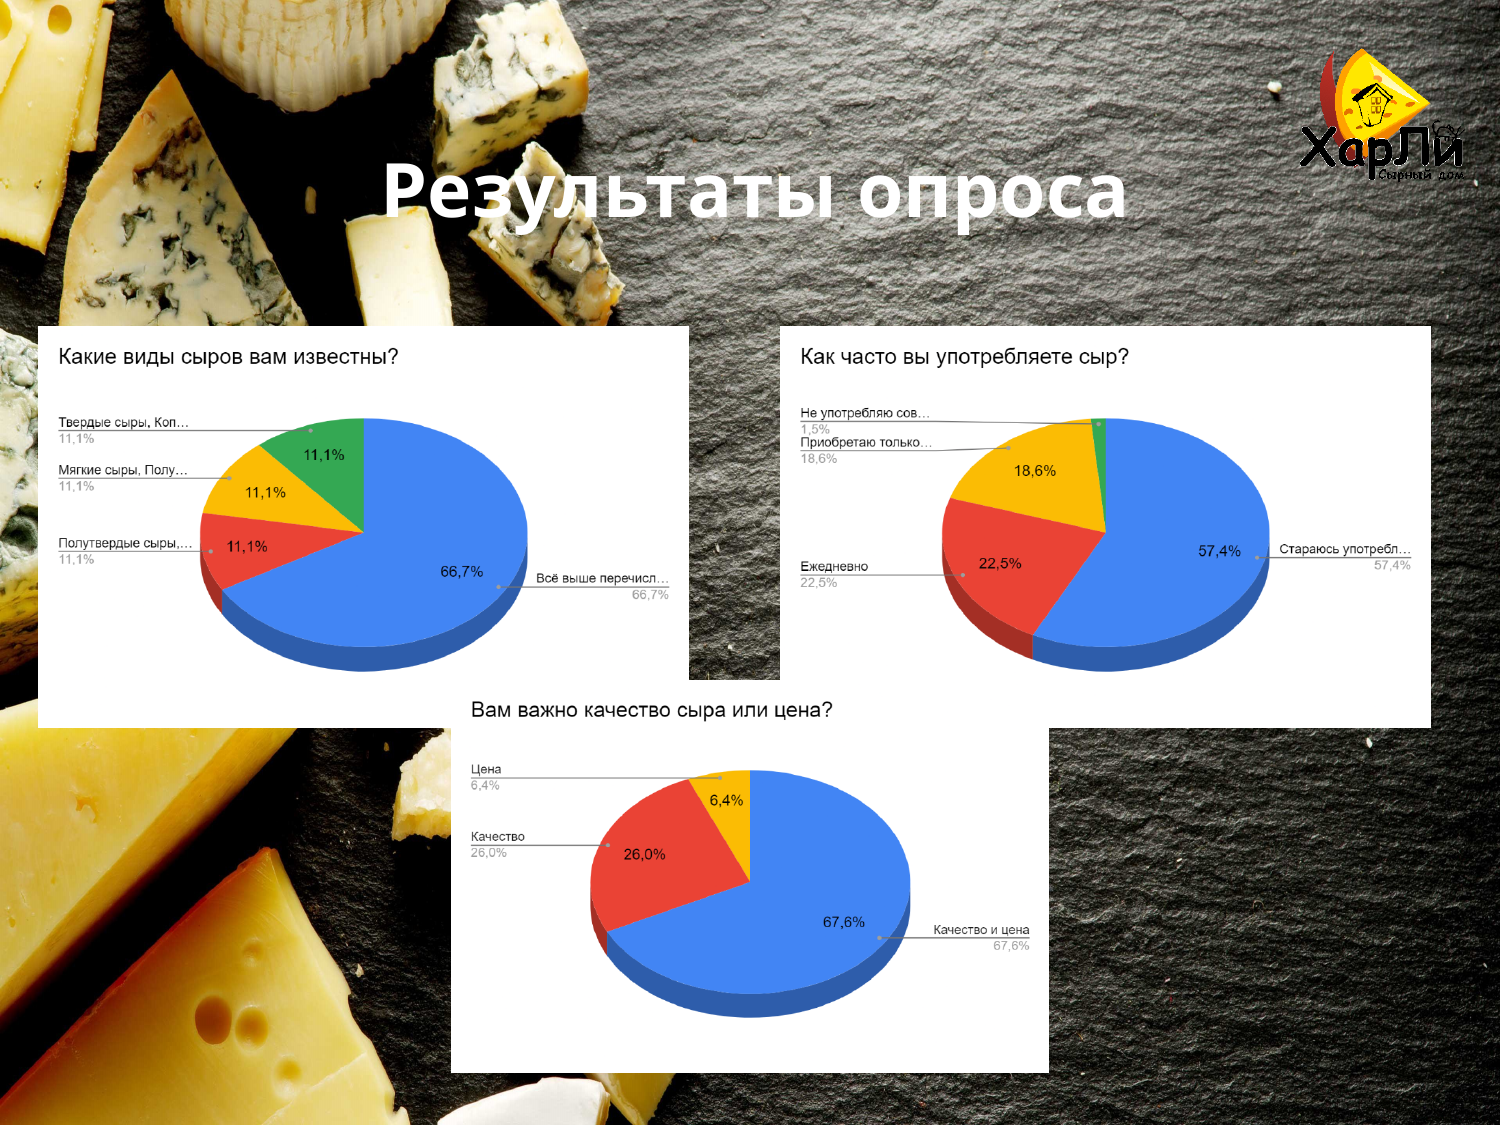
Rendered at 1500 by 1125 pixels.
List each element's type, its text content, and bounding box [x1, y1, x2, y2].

text_box [289, 227, 1500, 303]
picture [0, 0, 1500, 1125]
text_box Результаты опроса [366, 135, 1166, 240]
